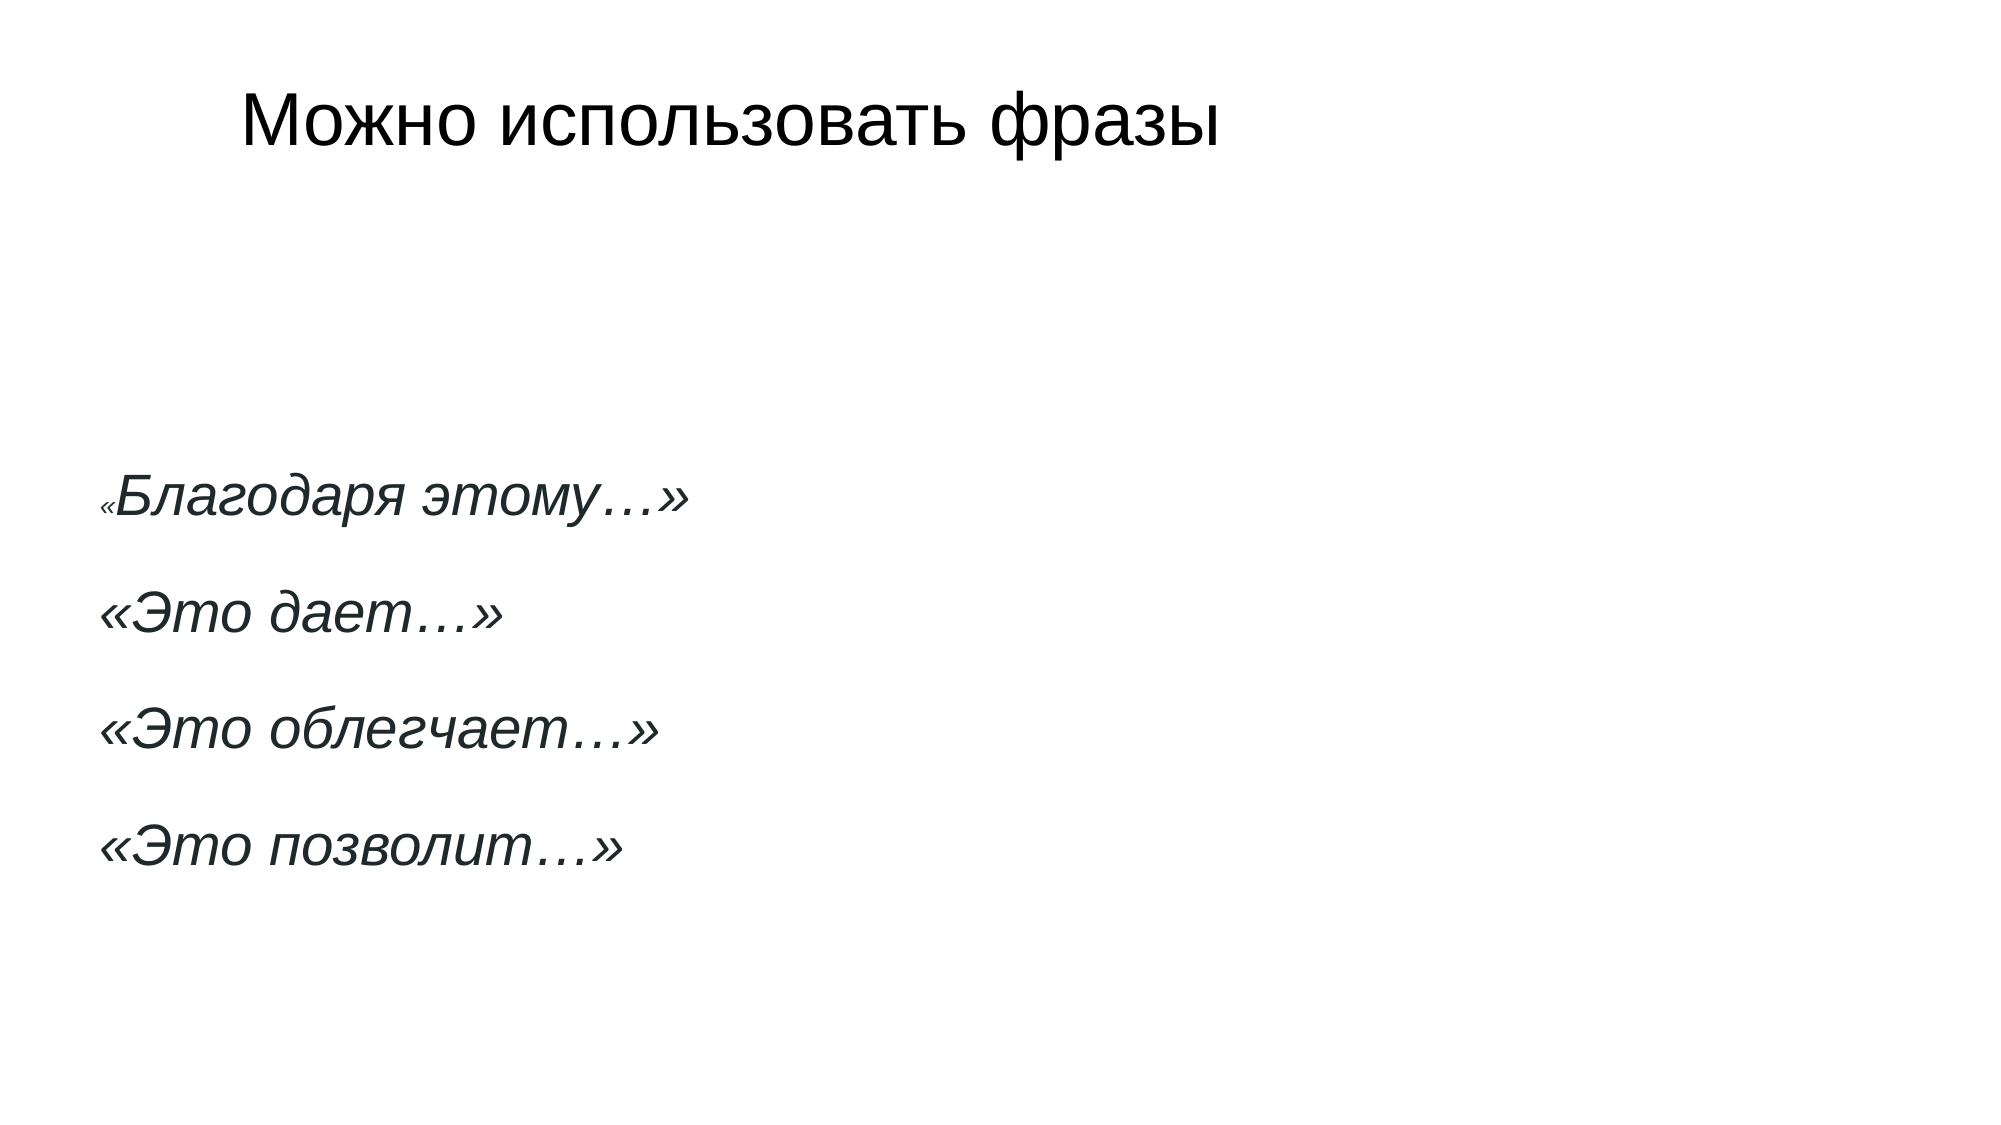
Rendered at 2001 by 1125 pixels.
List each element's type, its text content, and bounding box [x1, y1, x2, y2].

subtitle «Благодаря этому…» «Это дает…» «Это облегчает…» «Это позволит…» [99, 271, 1900, 1063]
title Можно использовать фразы [240, 46, 1741, 185]
